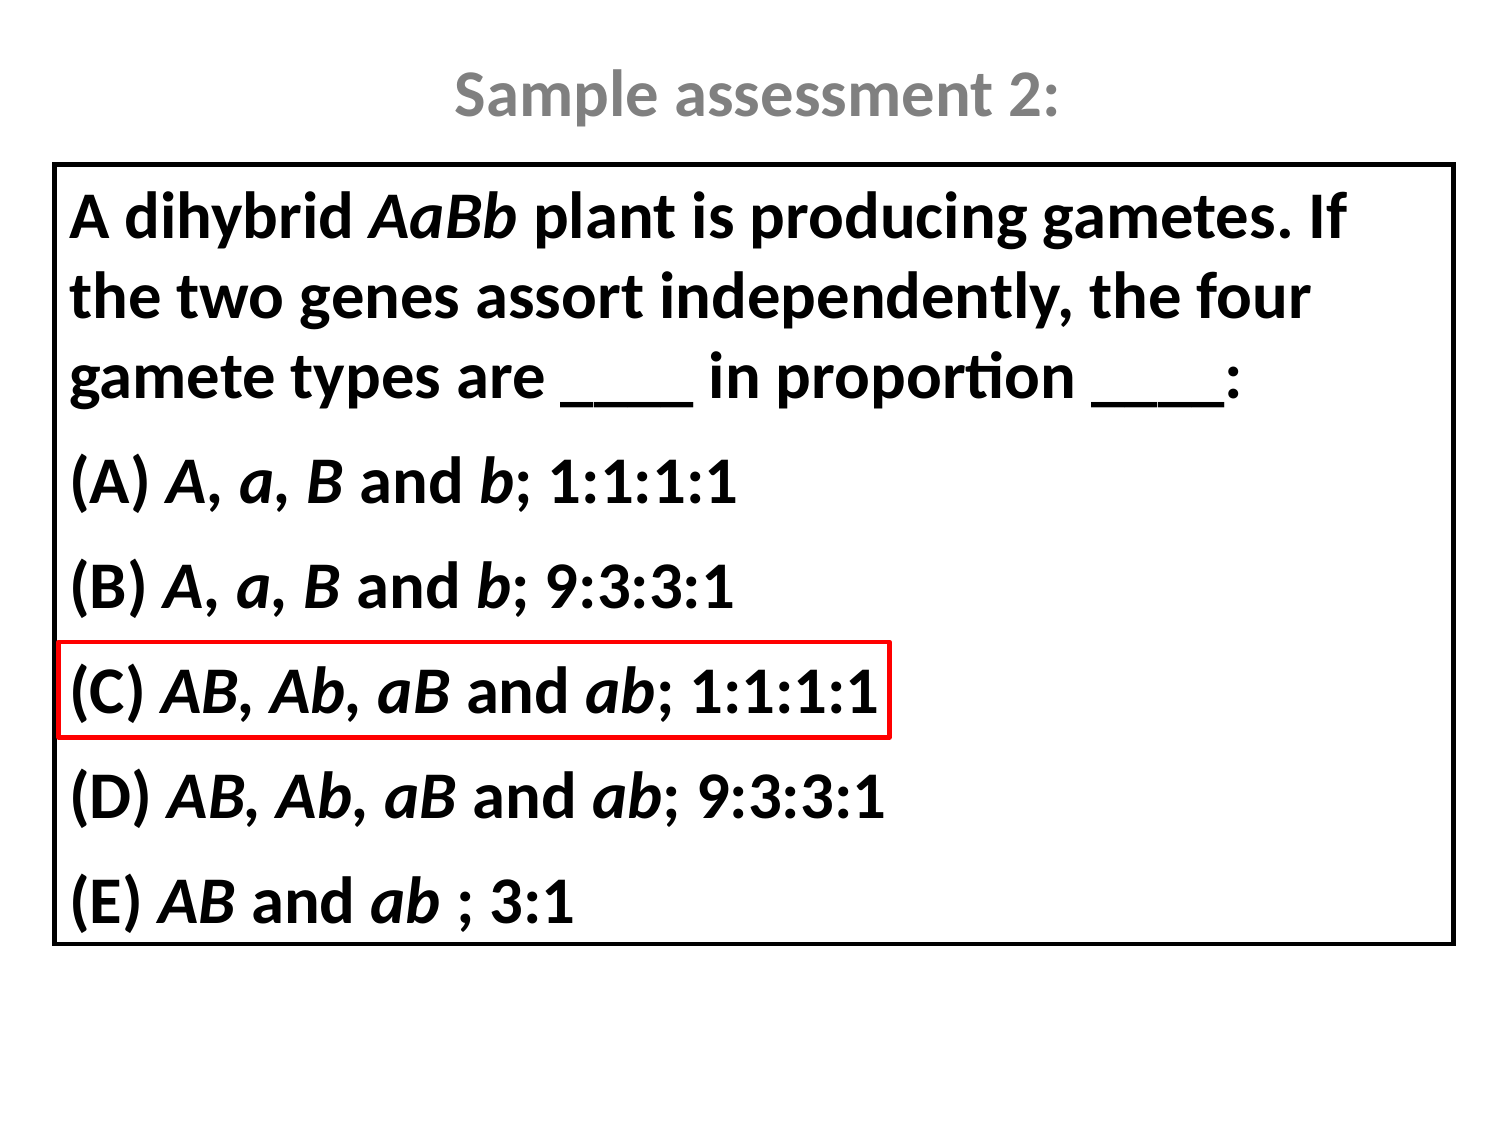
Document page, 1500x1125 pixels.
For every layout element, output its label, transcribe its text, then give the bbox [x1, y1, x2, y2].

text_box Sample assessment 2: [58, 42, 1458, 138]
text_box [56, 640, 892, 740]
text_box A dihybrid AaBb plant is producing gametes. If the two genes assort independently, the four gamete types are ____ in proportion ____: (A) A, a, B and b; 1:1:1:1 (B) A, a, B and b; 9:3:3:1 (C) AB, Ab, aB and ab; 1:1:1:1 (D) AB, Ab, aB and ab; 9:3:3:1 (E) AB and ab ; 3:1 [54, 164, 1454, 944]
